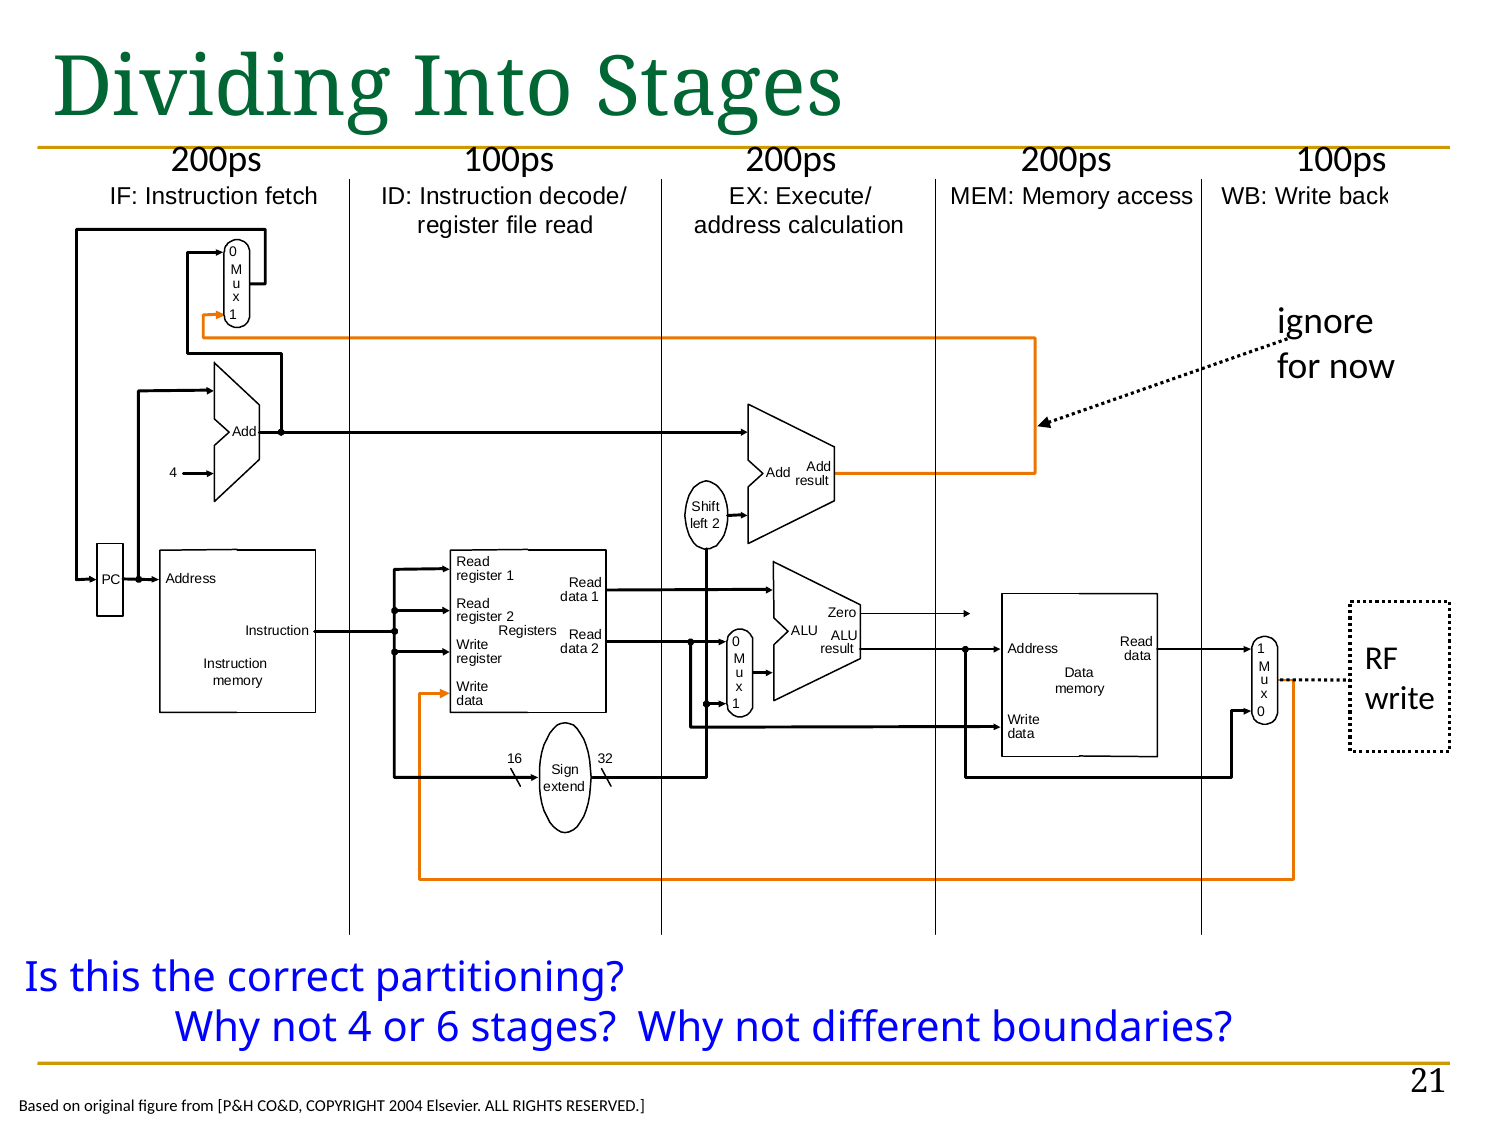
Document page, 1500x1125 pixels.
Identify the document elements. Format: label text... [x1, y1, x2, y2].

slide_number 21 [1111, 1036, 1462, 1112]
title Dividing Into Stages [37, 24, 1450, 200]
text_box 100ps [1280, 127, 1402, 187]
text_box Is this the correct partitioning? Why not 4 or 6 stages? Why not different boundaries? [9, 942, 1248, 1058]
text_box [1279, 600, 1451, 752]
text_box 200ps [1005, 127, 1127, 174]
text_box 100ps [448, 127, 570, 174]
text_box 200ps [155, 127, 277, 174]
text_box Based on original figure from [P&H CO&D, COPYRIGHT 2004 Elsevier. ALL RIGHTS RESERVED.] [3, 1087, 661, 1123]
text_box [1037, 288, 1476, 427]
picture [74, 176, 1388, 937]
text_box 200ps [730, 127, 852, 174]
